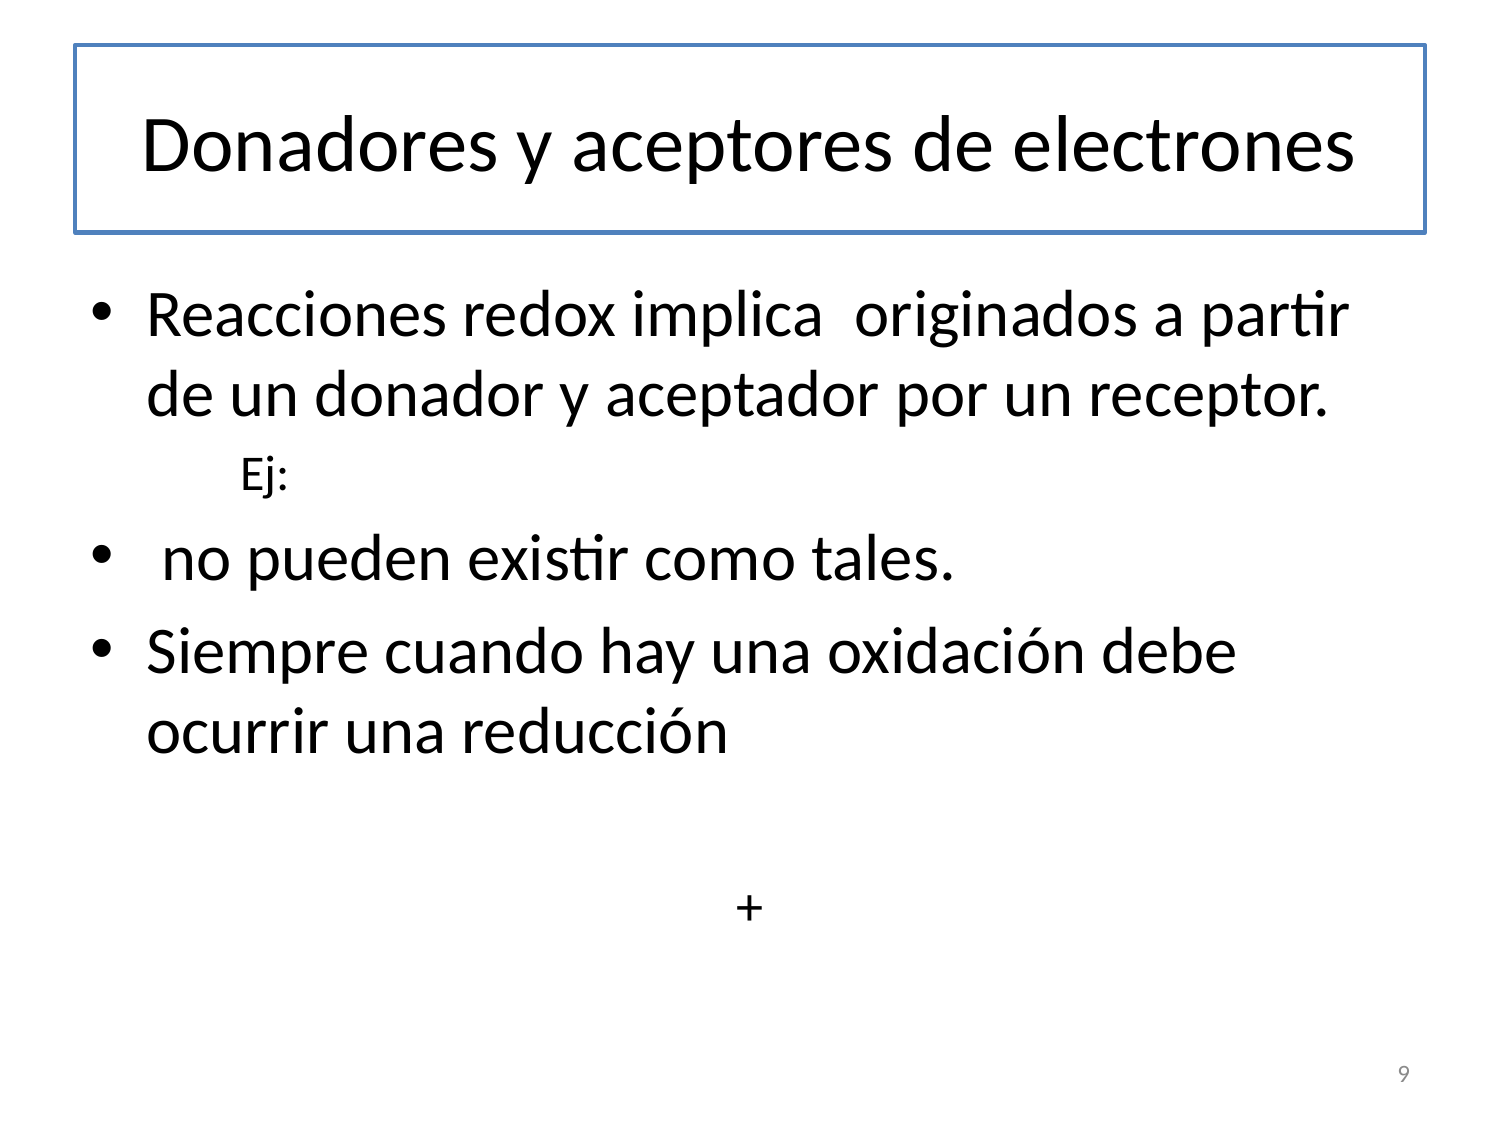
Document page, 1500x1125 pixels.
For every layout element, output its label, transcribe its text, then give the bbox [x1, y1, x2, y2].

title Donadores y aceptores de electrones [73, 43, 1427, 235]
slide_number 9 [1074, 1042, 1425, 1103]
